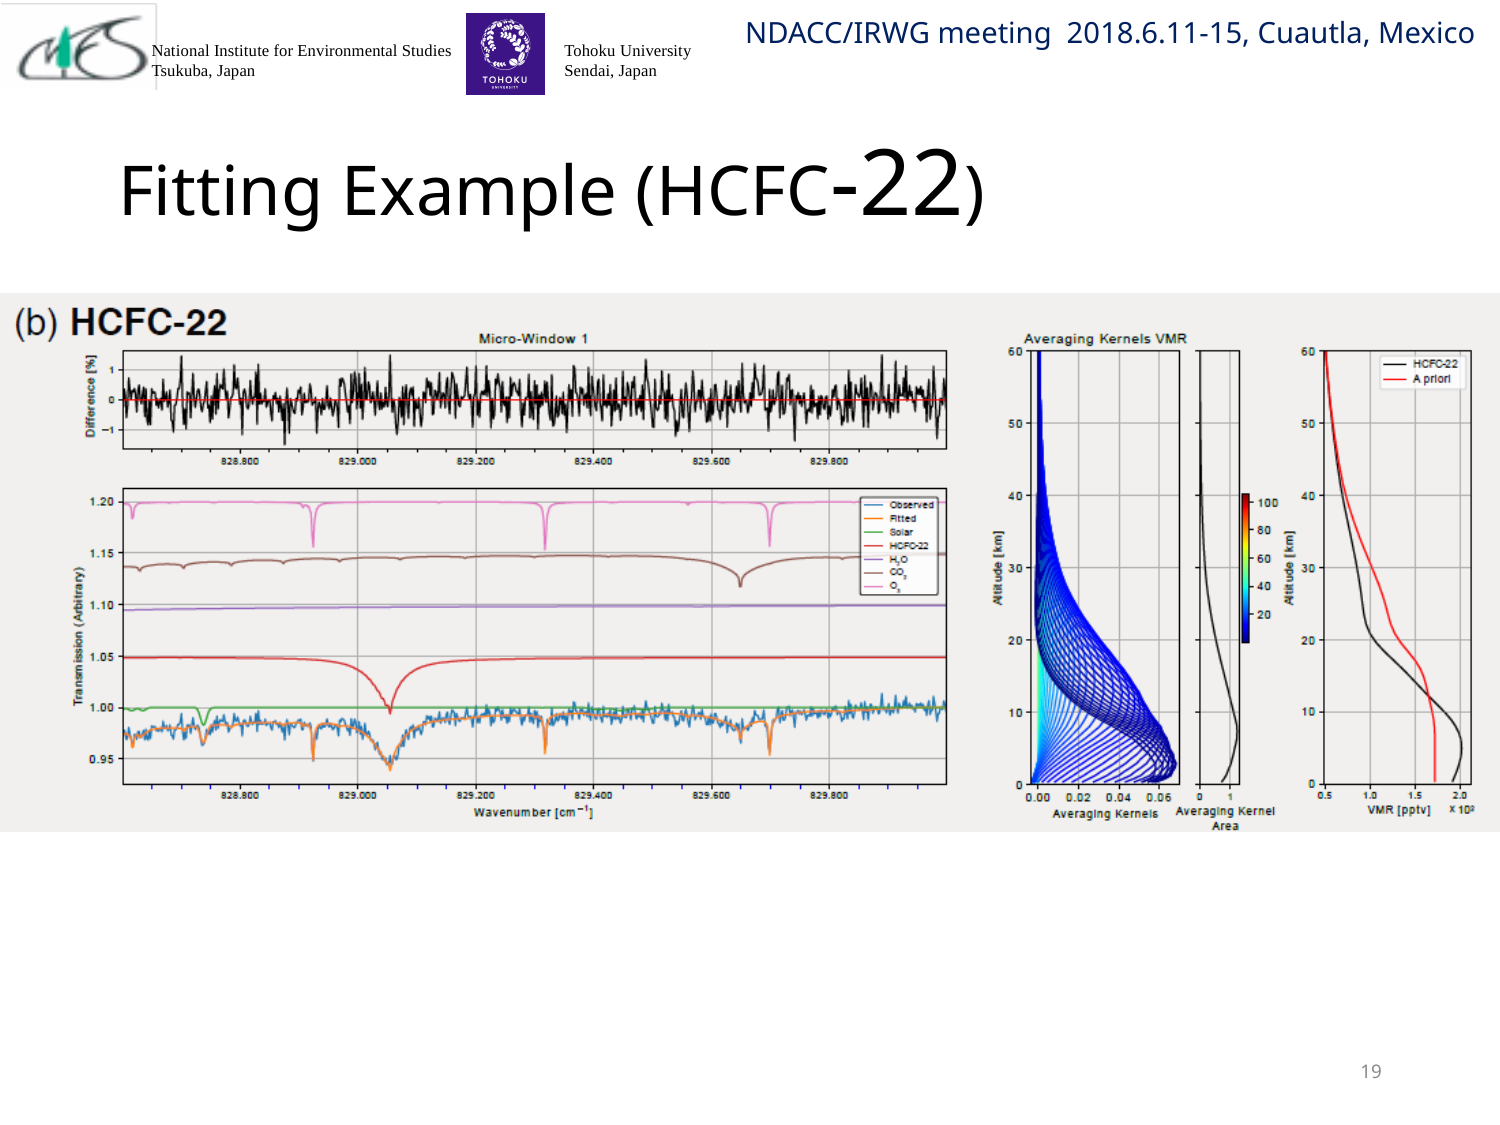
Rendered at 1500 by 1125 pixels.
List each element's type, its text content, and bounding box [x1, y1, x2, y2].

picture [0, 293, 1500, 832]
slide_number 19 [1059, 1042, 1397, 1103]
title Fitting Example (HCFC-22) [103, 94, 1397, 278]
picture [466, 13, 545, 94]
picture [1, 2, 160, 90]
